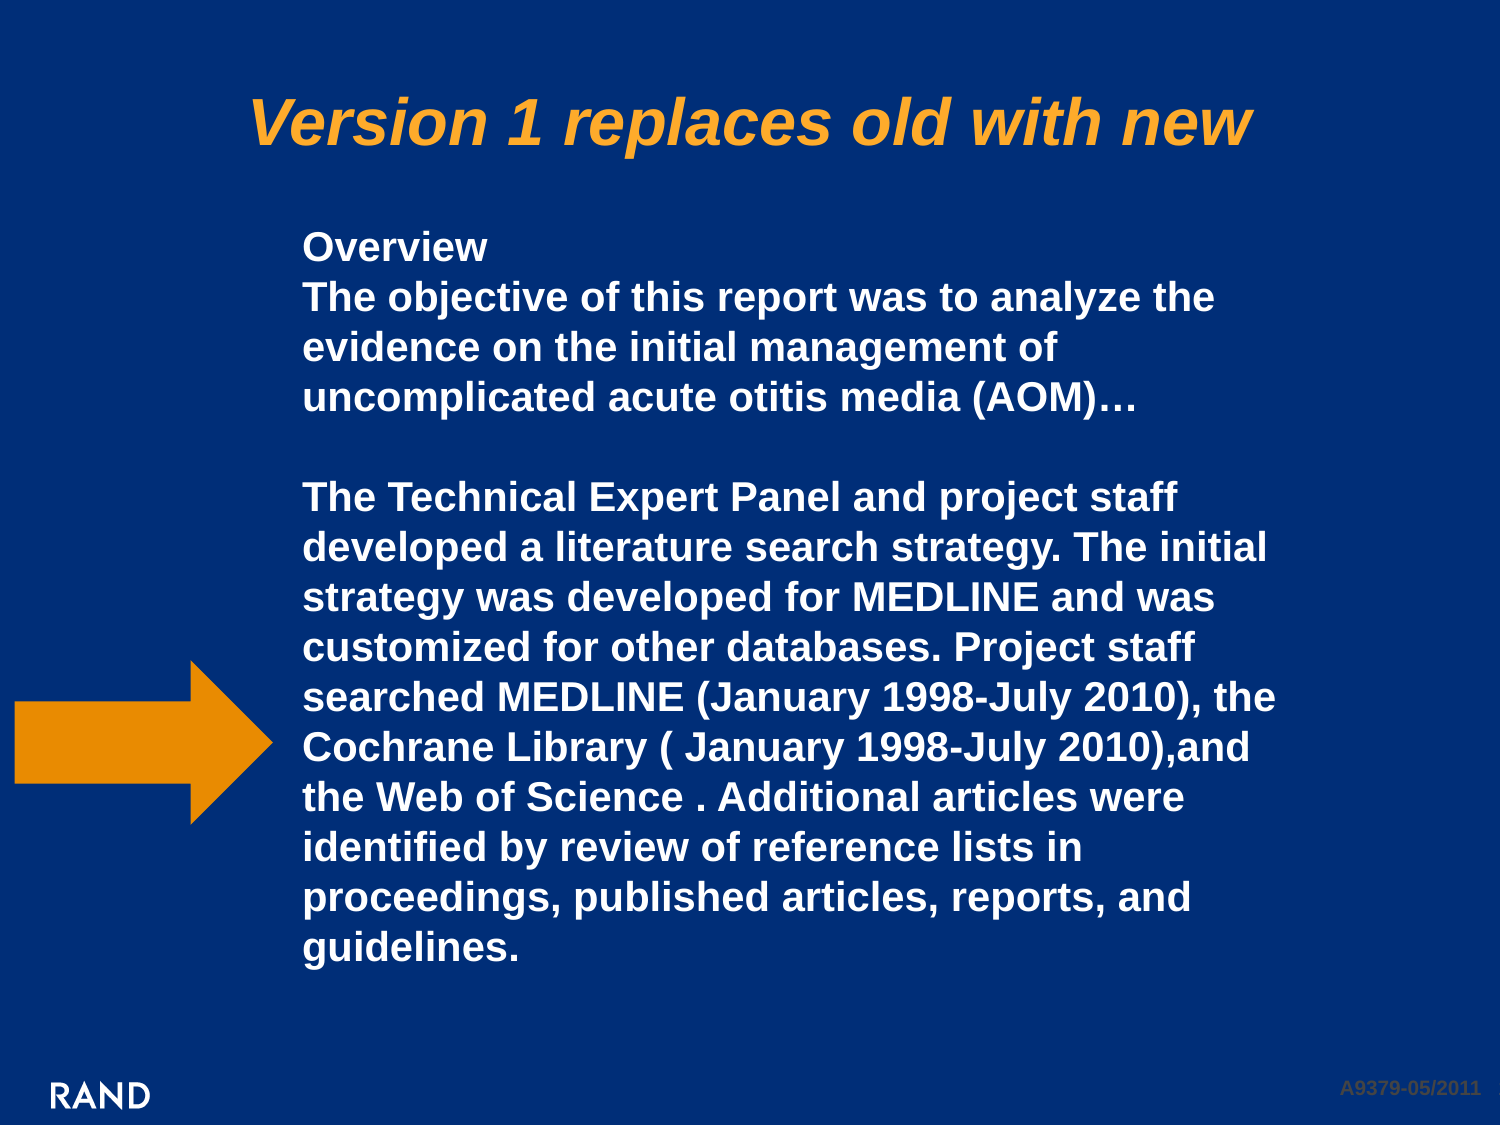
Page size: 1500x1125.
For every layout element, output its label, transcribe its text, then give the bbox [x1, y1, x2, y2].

text_box Overview The objective of this report was to analyze the evidence on the initial management of uncomplicated acute otitis media (AOM)… The Technical Expert Panel and project staff developed a literature search strategy. The initial strategy was developed for MEDLINE and was customized for other databases. Project staff searched MEDLINE (January 1998-July 2010), the Cochrane Library ( January 1998-July 2010),and the Web of Science . Additional articles were identified by review of reference lists in proceedings, published articles, reports, and guidelines. [287, 212, 1315, 1053]
title Version 1 replaces old with new [0, 24, 1500, 213]
text_box [14, 660, 273, 825]
picture [50, 1079, 151, 1110]
